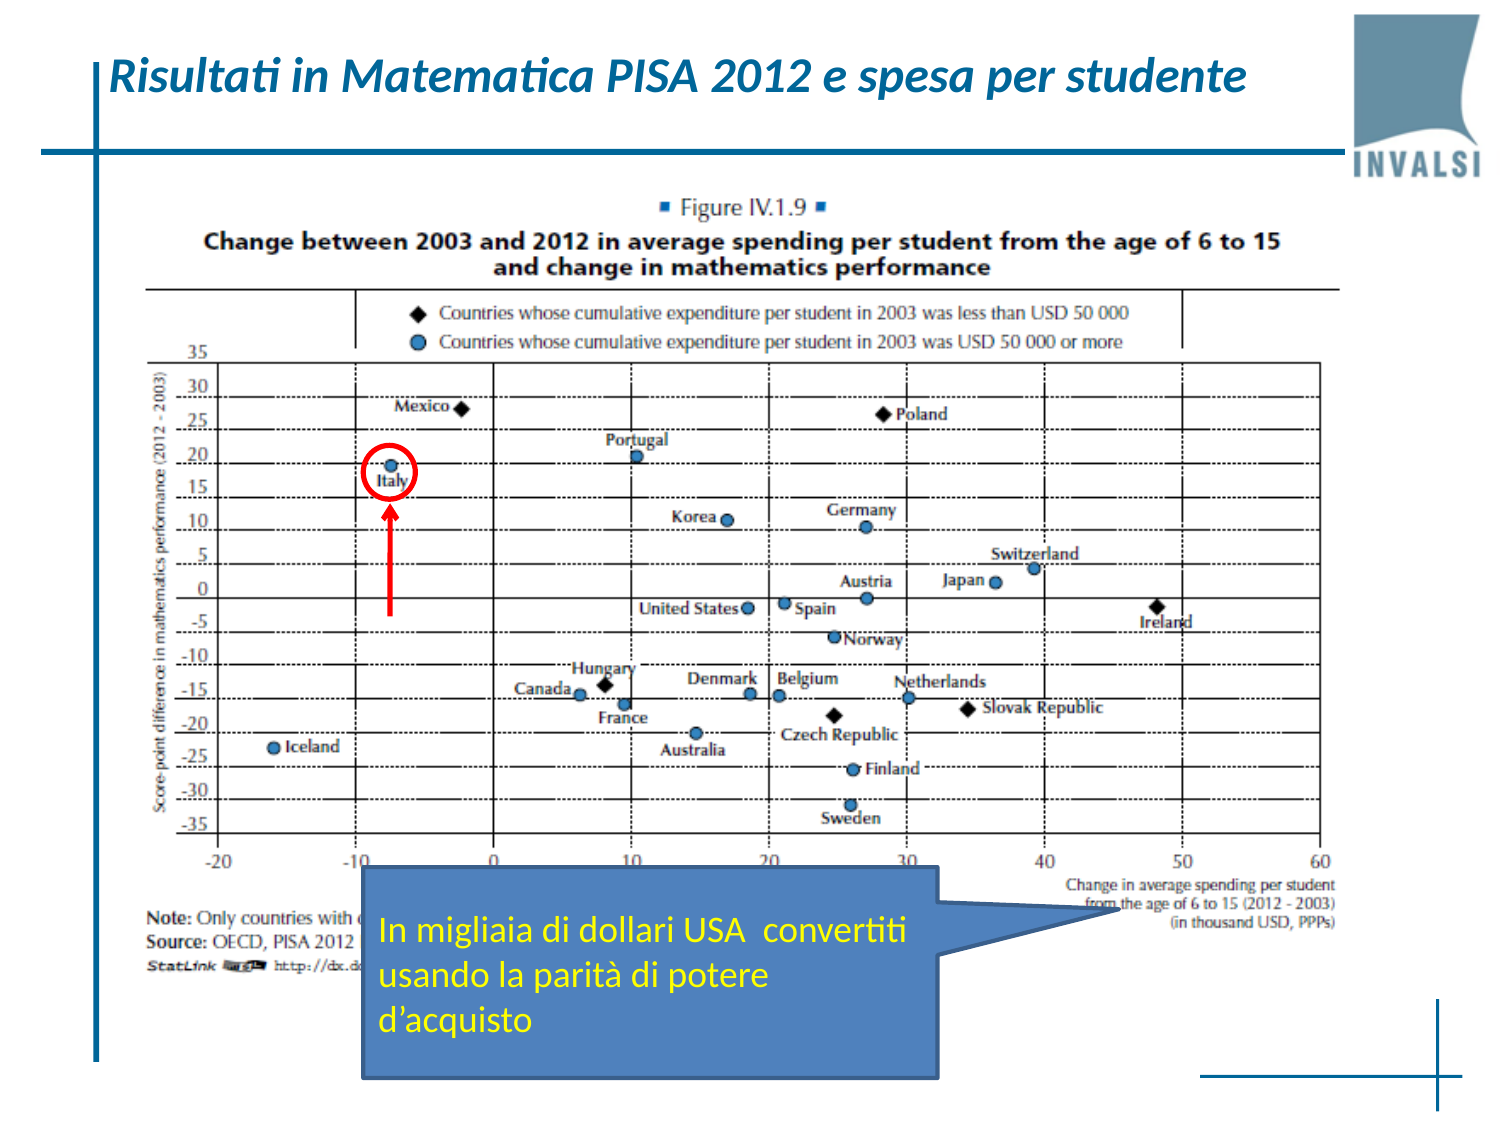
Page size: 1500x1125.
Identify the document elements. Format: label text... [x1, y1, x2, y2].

text_box [1440, 1074, 1463, 1078]
text_box [100, 148, 1340, 155]
text_box [41, 148, 93, 155]
text_box [1436, 999, 1440, 1112]
text_box Risultati in Matematica PISA 2012 e spesa per studente [93, 35, 1340, 110]
text_box [93, 110, 100, 1062]
picture [116, 0, 1500, 1010]
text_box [362, 445, 416, 617]
text_box In migliaia di dollari USA convertiti usando la parità di potere d’acquisto [361, 1019, 940, 1081]
text_box [1200, 1074, 1436, 1078]
